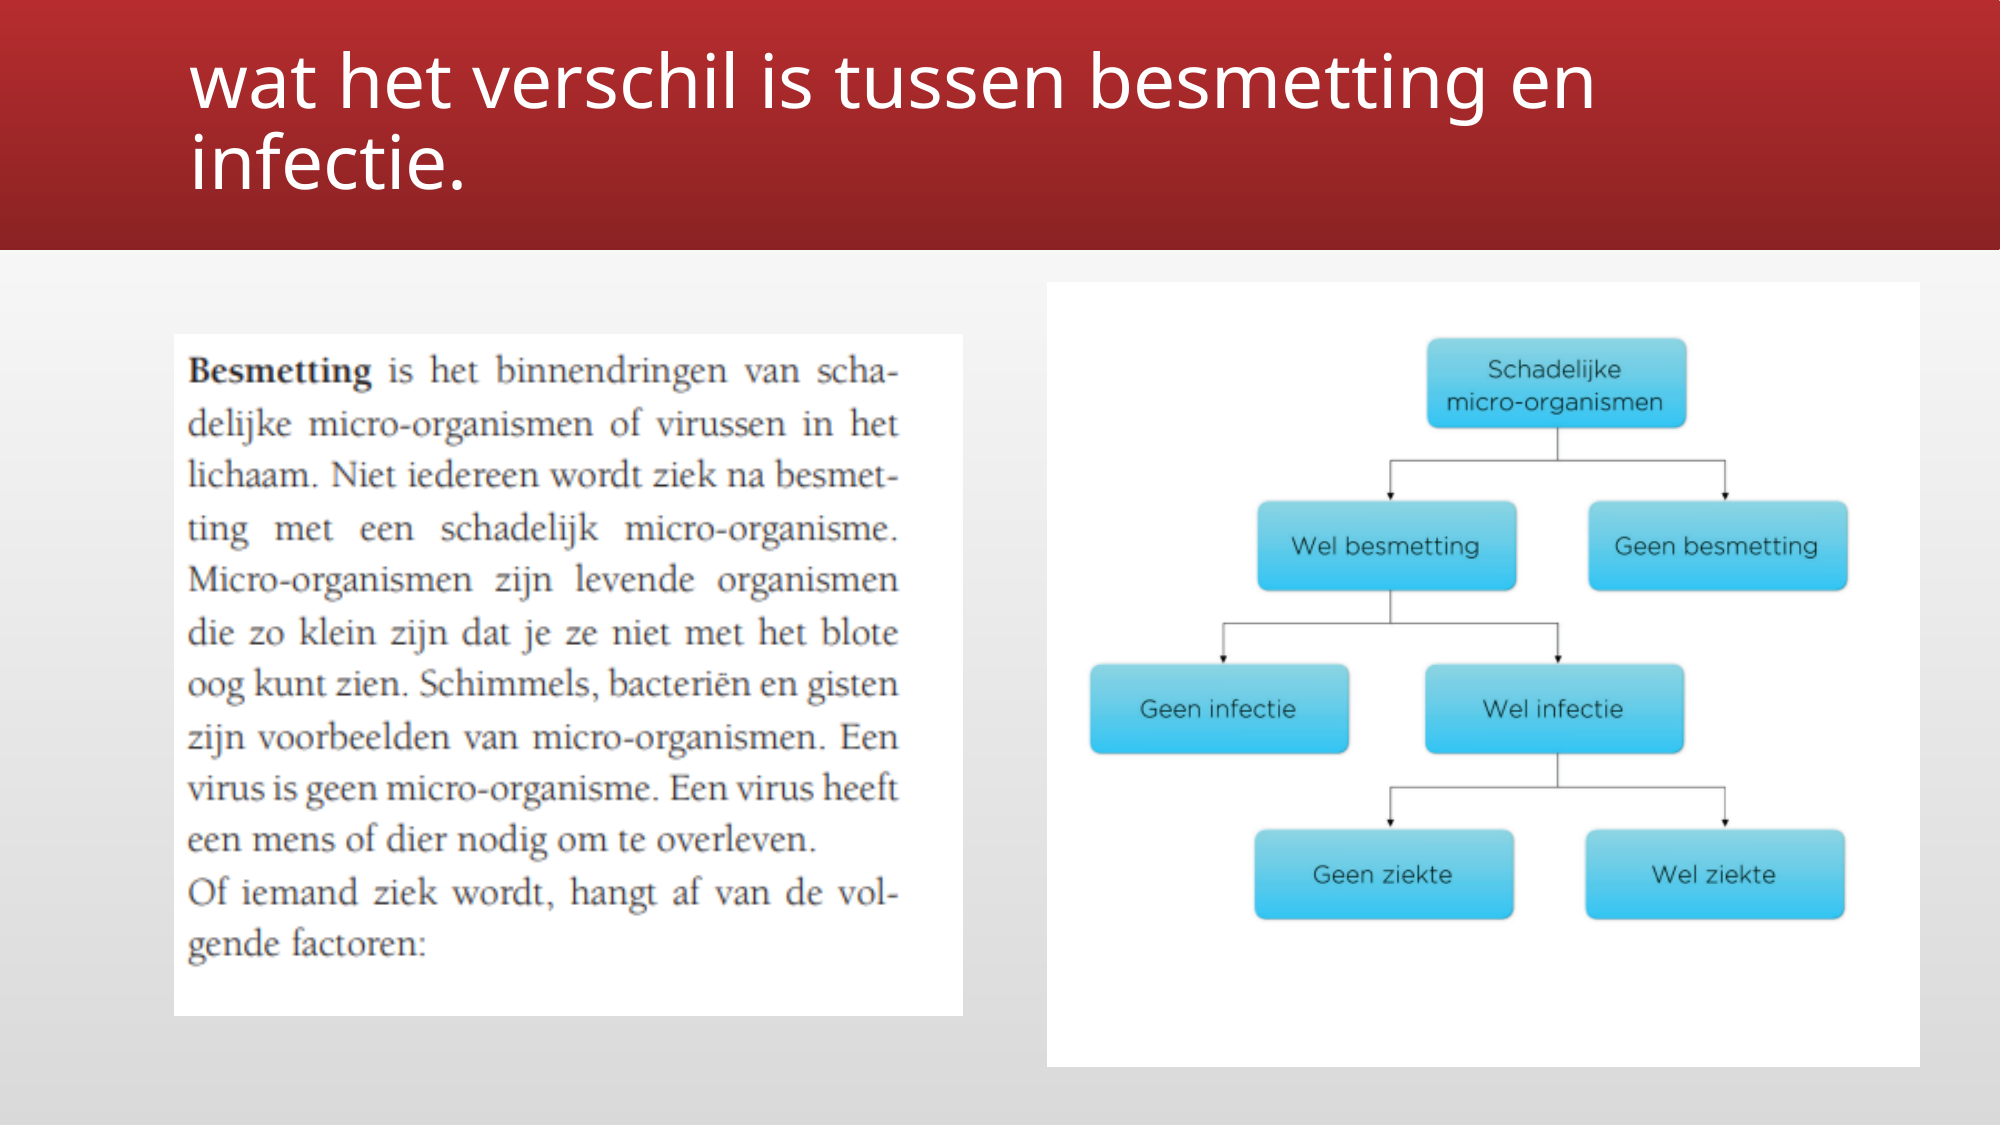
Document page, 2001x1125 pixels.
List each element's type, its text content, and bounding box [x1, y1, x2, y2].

list Plaats hier uw eerste opsommingsteken Plaats hier uw tweede opsommingsteken Plaats hier uw derde opsommingsteken [1037, 299, 1047, 1050]
title wat het verschil is tussen besmetting en infectie. [174, 16, 1825, 234]
picture [174, 334, 963, 1016]
picture [1047, 282, 1920, 1067]
